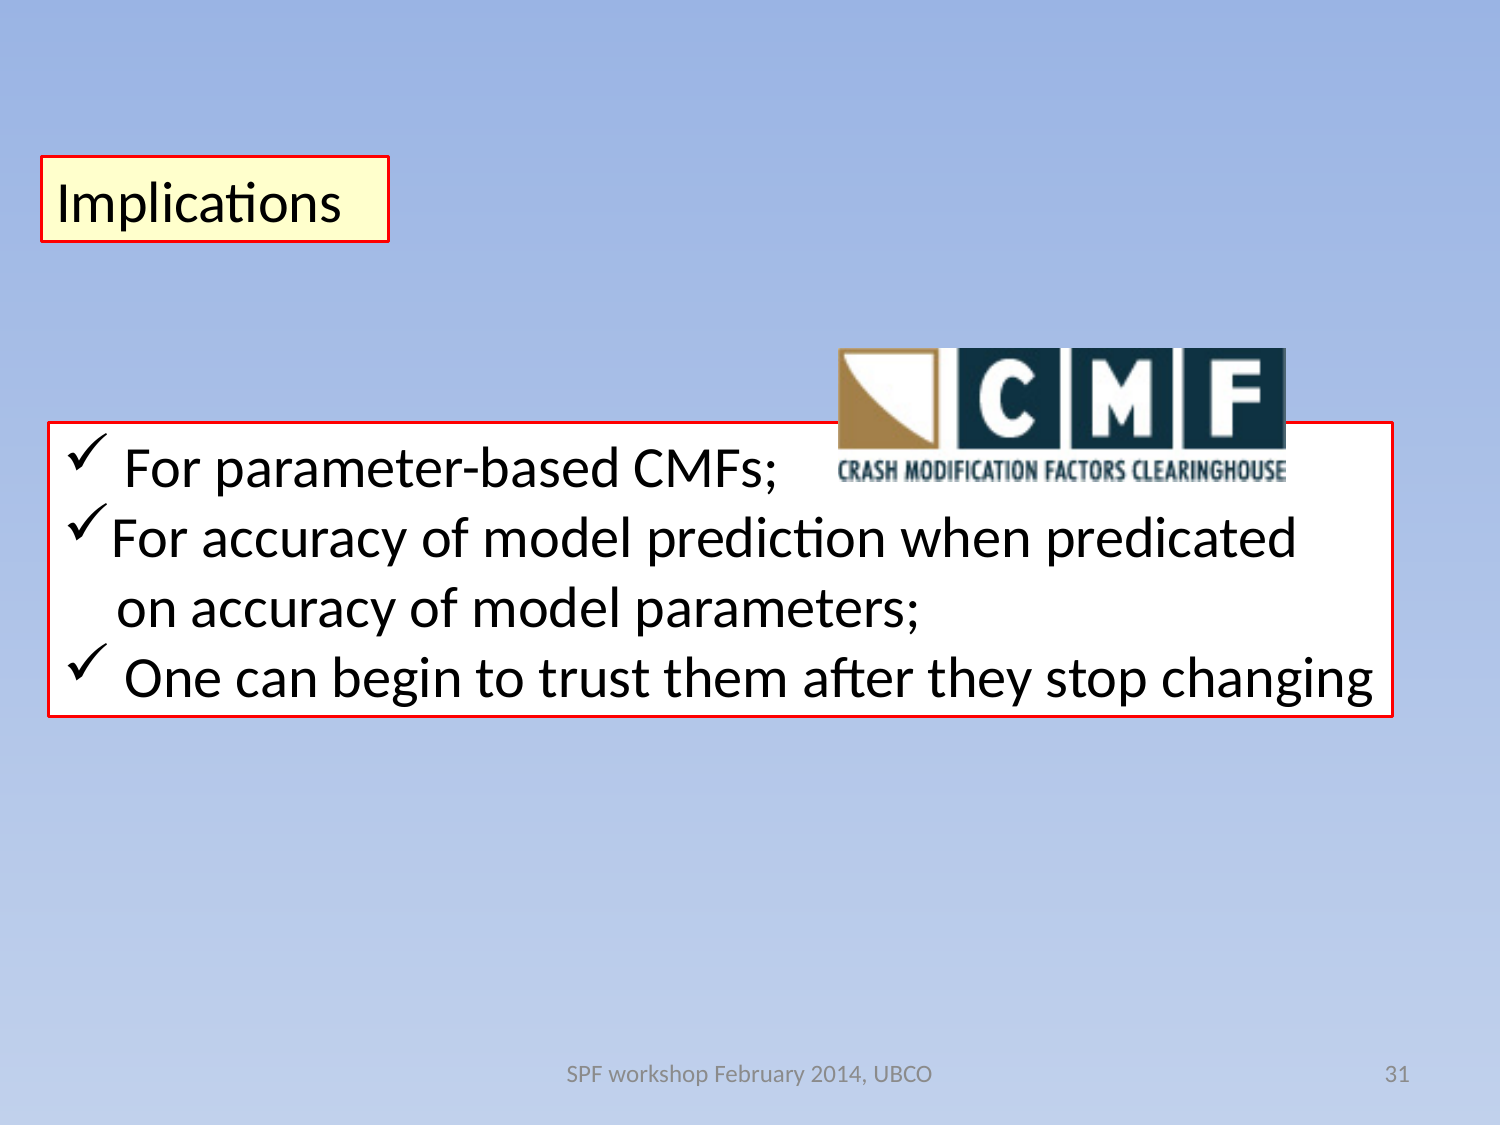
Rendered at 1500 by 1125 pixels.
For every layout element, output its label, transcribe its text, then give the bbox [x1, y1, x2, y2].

slide_number 31 [1074, 1042, 1425, 1103]
text_box For parameter-based CMFs; For accuracy of model prediction when predicated on accuracy of model parameters; One can begin to trust them after they stop changing [48, 422, 1393, 717]
picture [838, 348, 1286, 482]
footer SPF workshop February 2014, UBCO [512, 1042, 988, 1103]
text_box Implications [41, 156, 389, 242]
